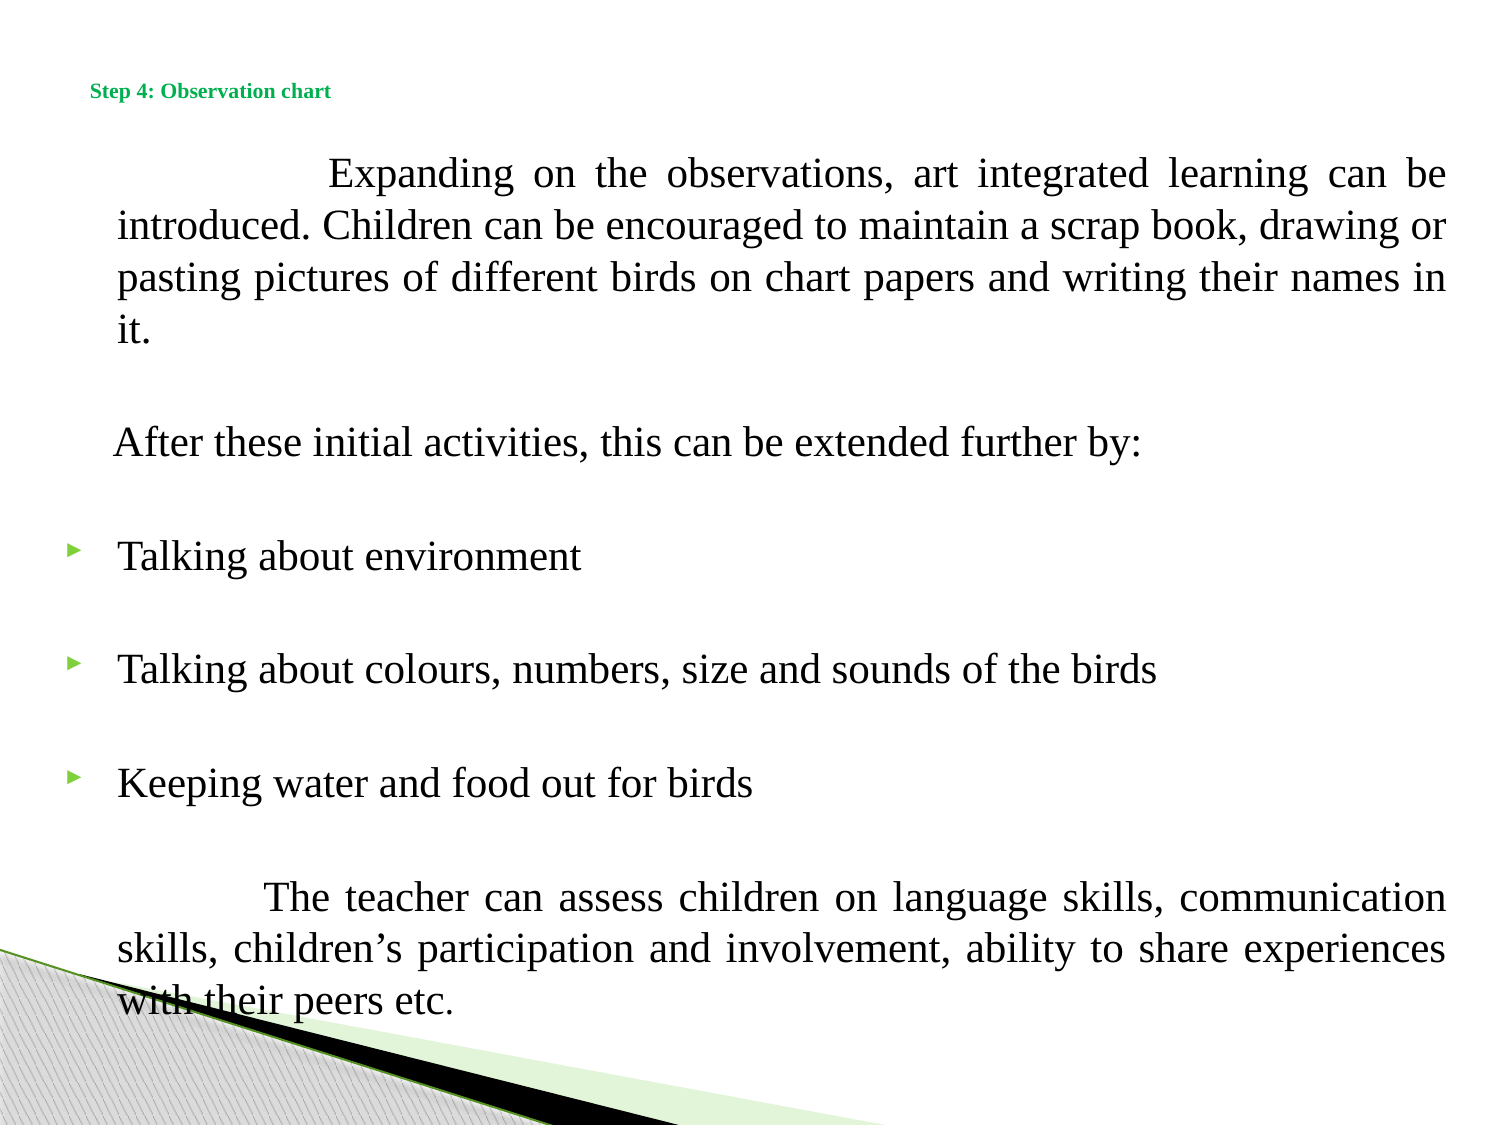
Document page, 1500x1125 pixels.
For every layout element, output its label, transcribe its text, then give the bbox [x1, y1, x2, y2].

list Expanding on the observations, art integrated learning can be introduced. Children can be encouraged to maintain a scrap book, drawing or pasting pictures of different birds on chart papers and writing their names in it. After these initial activities, this can be extended further by: Talking about environment Talking about colours, numbers, size and sounds of the birds Keeping water and food out for birds The teacher can assess children on language skills, communication skills, children’s participation and involvement, ability to share experiences with their peers etc. [50, 137, 1463, 1088]
title Step 4: Observation chart [75, 45, 1425, 150]
